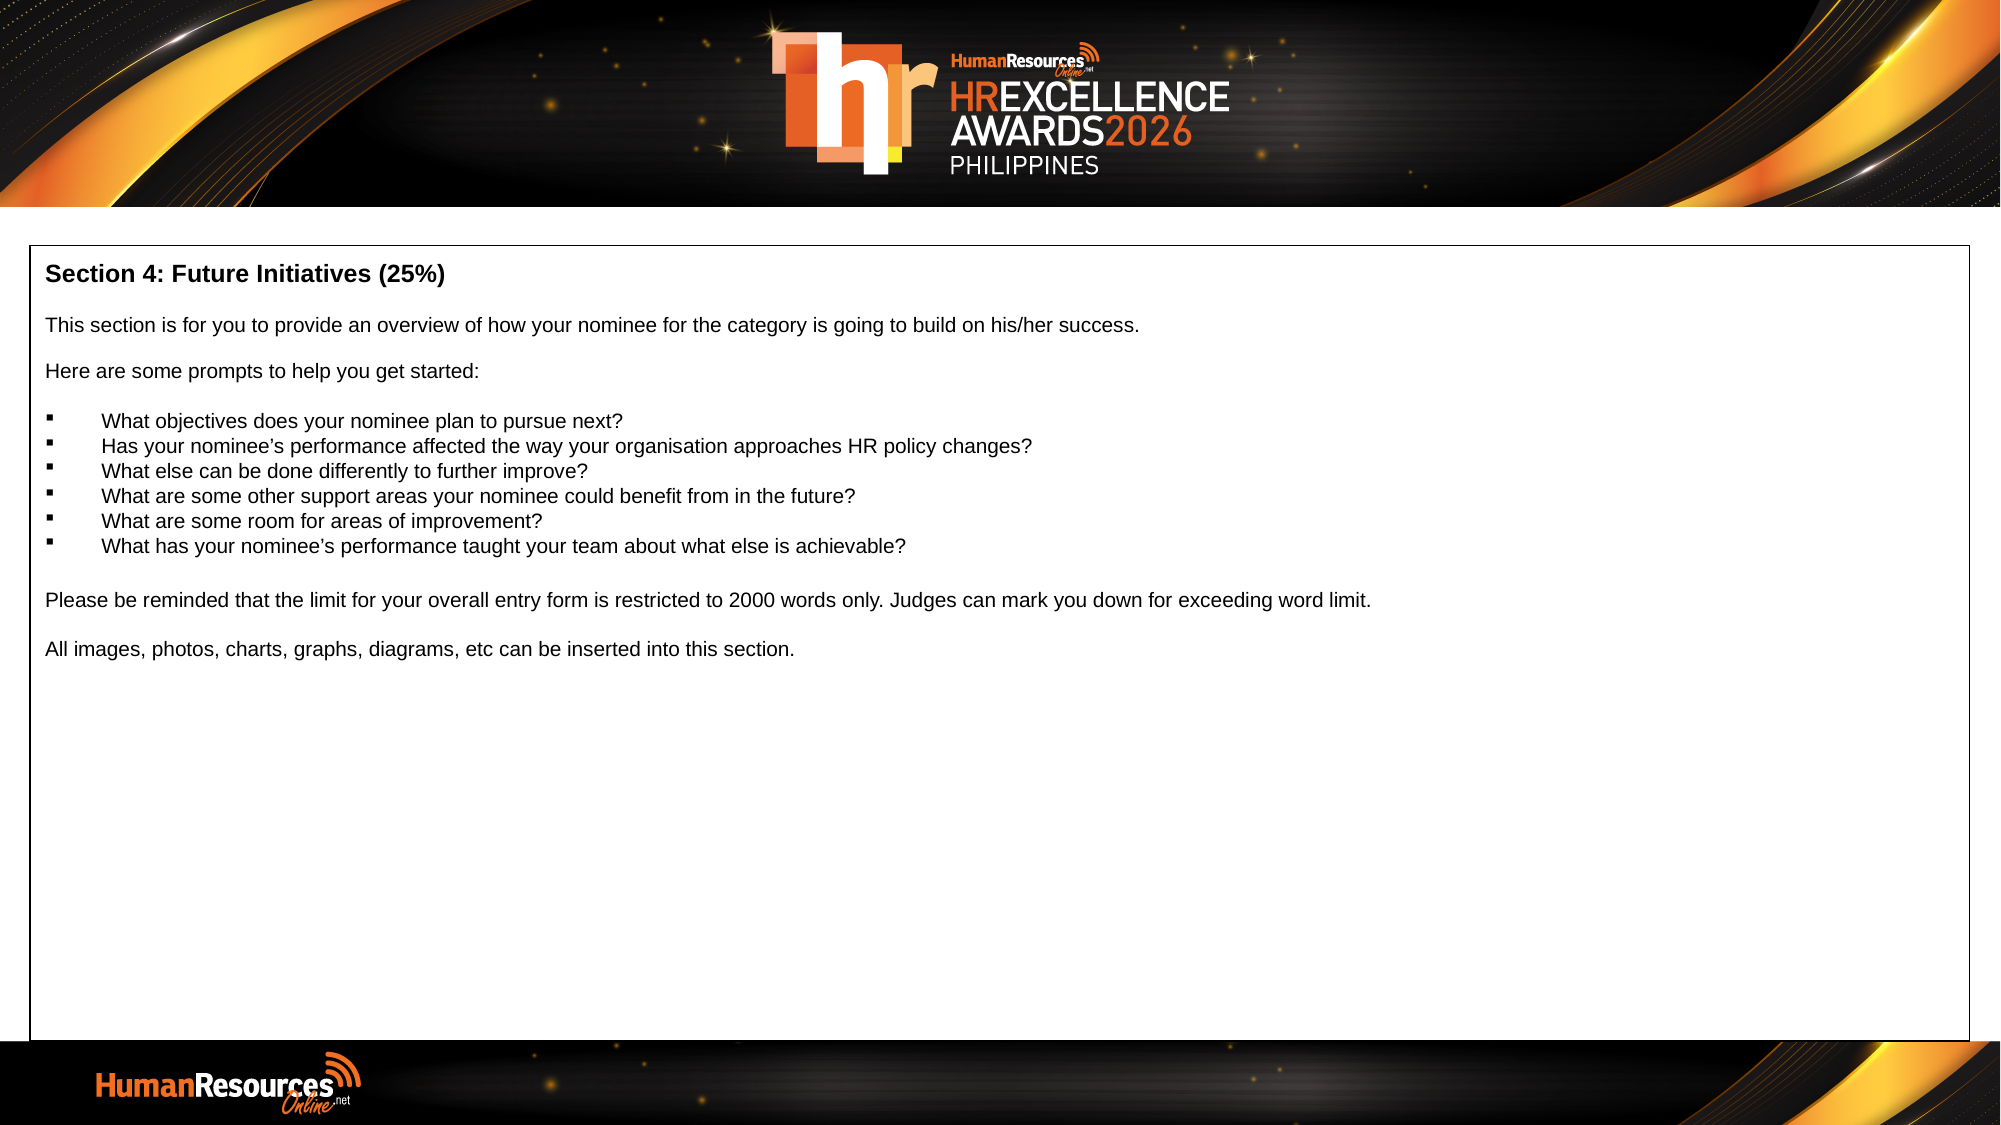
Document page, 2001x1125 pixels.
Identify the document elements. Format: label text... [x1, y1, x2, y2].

picture [0, 0, 2001, 1125]
text_box Section 4: Future Initiatives (25%) This section is for you to provide an overview of how your nominee for the category is going to build on his/her success. Here are some prompts to help you get started: What objectives does your nominee plan to pursue next? Has your nominee’s performance affected the way your organisation approaches HR policy changes? What else can be done differently to further improve? What are some other support areas your nominee could benefit from in the future? What are some room for areas of improvement? What has your nominee’s performance taught your team about what else is achievable? Please be reminded that the limit for your overall entry form is restricted to 2000 words only. Judges can mark you down for exceeding word limit. All images, photos, charts, graphs, diagrams, etc can be inserted into this section. [30, 245, 1970, 1042]
